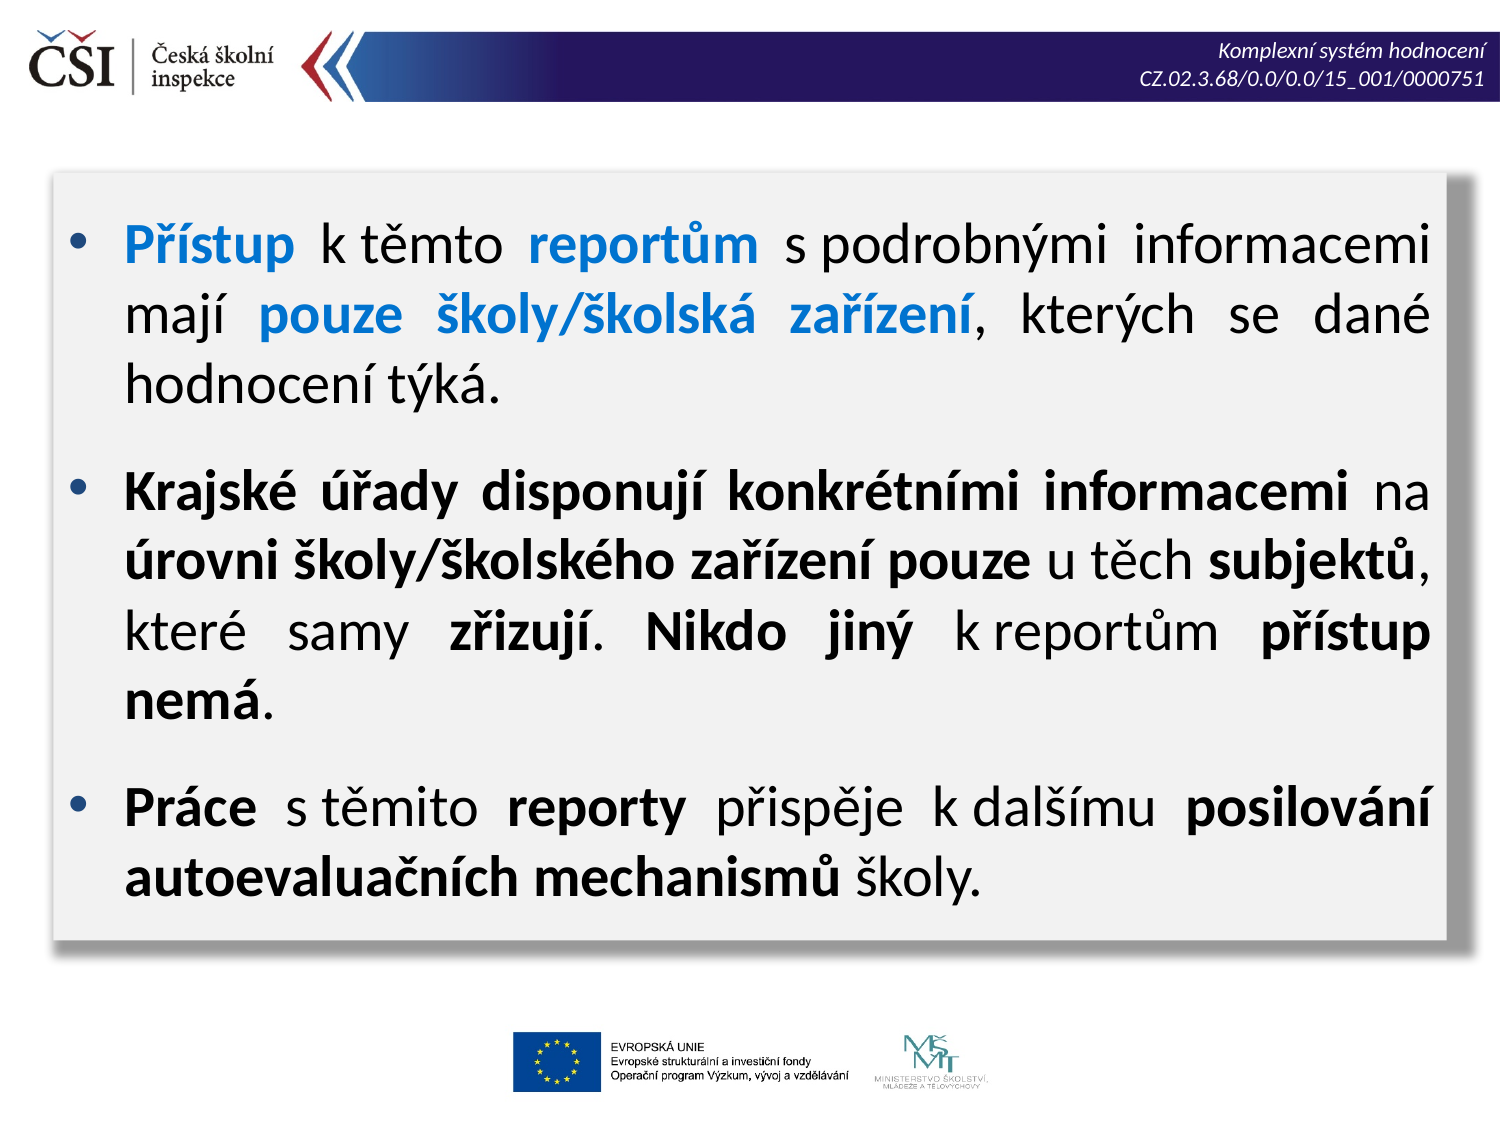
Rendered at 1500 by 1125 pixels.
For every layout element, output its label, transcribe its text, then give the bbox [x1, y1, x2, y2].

picture [483, 1002, 1017, 1121]
picture [29, 30, 1500, 102]
list Přístup k těmto reportům s podrobnými informacemi mají pouze školy/školská zařízení, kterých se dané hodnocení týká. Krajské úřady disponují konkrétními informacemi na úrovni školy/školského zařízení pouze u těch subjektů, které samy zřizují. Nikdo jiný k reportům přístup nemá. Práce s těmito reporty přispěje k dalšímu posilování autoevaluačních mechanismů školy. [53, 172, 1447, 941]
